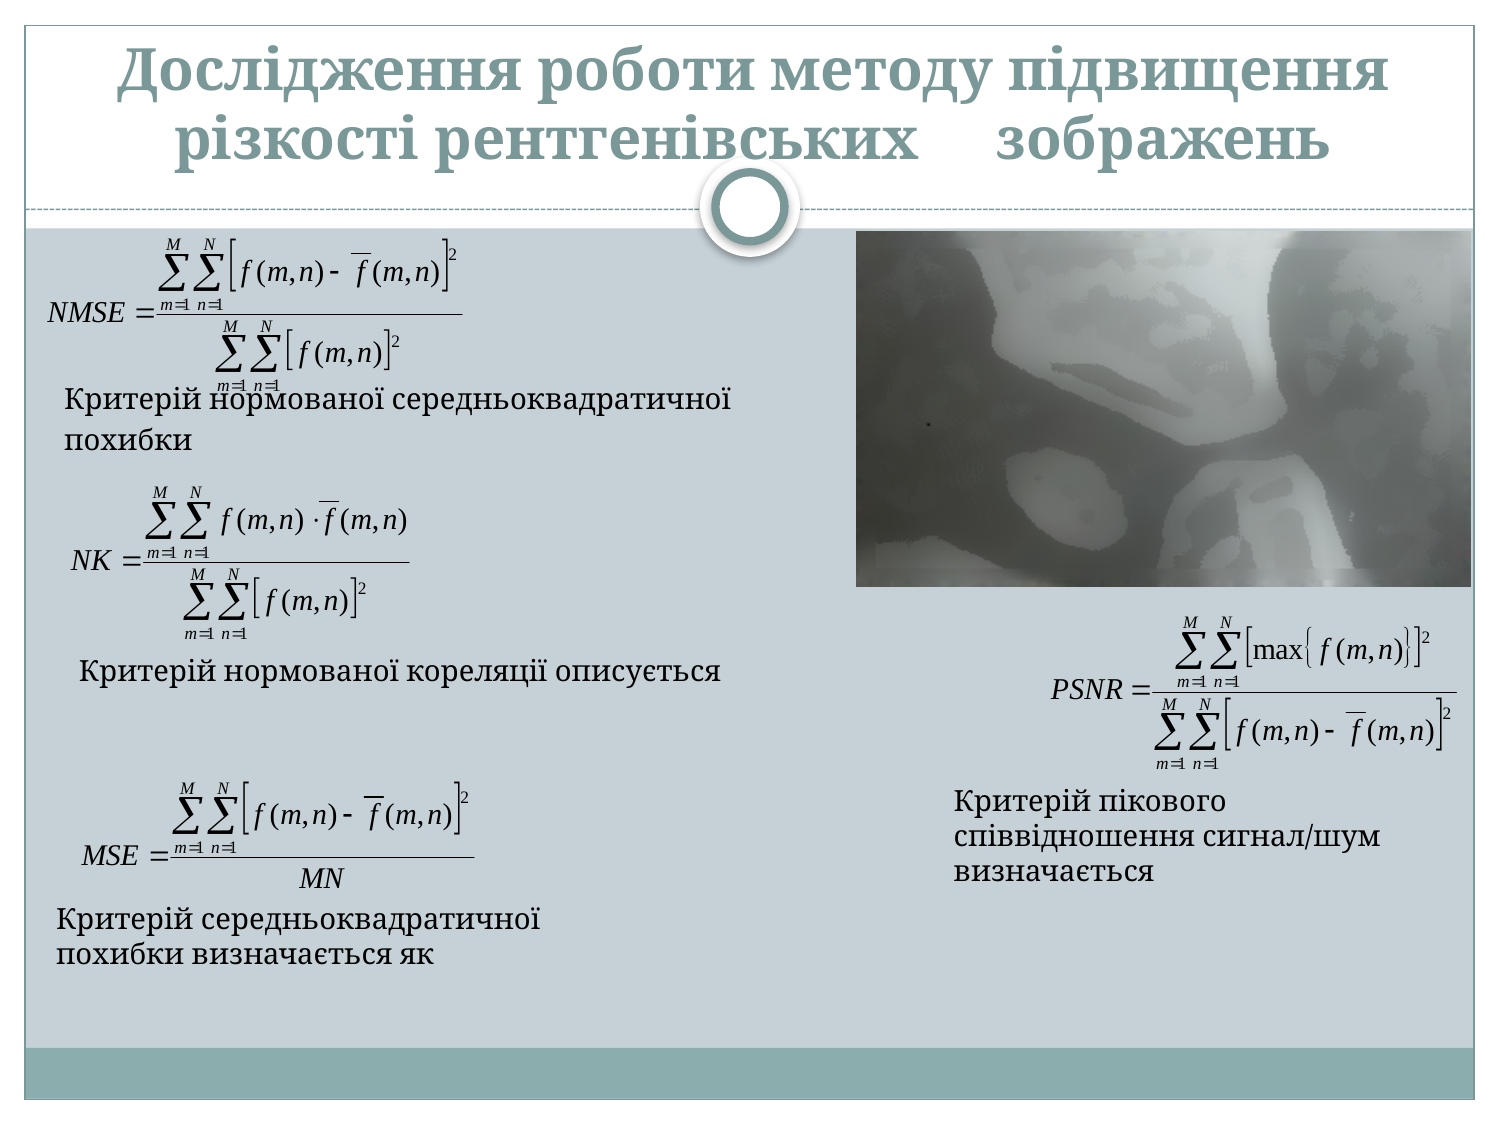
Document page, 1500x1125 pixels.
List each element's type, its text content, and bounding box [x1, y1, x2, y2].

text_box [41, 231, 469, 398]
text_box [76, 774, 482, 896]
title Дослідження роботи методу підвищення різкості рентгенівських зображень [53, 54, 1454, 179]
text_box Критерій середньоквадратичної похибки визначається як [41, 893, 668, 978]
list Критерій нормованої середньоквадратичної похибки Критерій нормованої кореляції описується [49, 250, 1445, 1001]
picture [856, 231, 1471, 587]
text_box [1045, 609, 1463, 776]
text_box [64, 479, 416, 646]
text_box Критерій пікового співвідношення сигнал/шум визначається [938, 775, 1471, 895]
